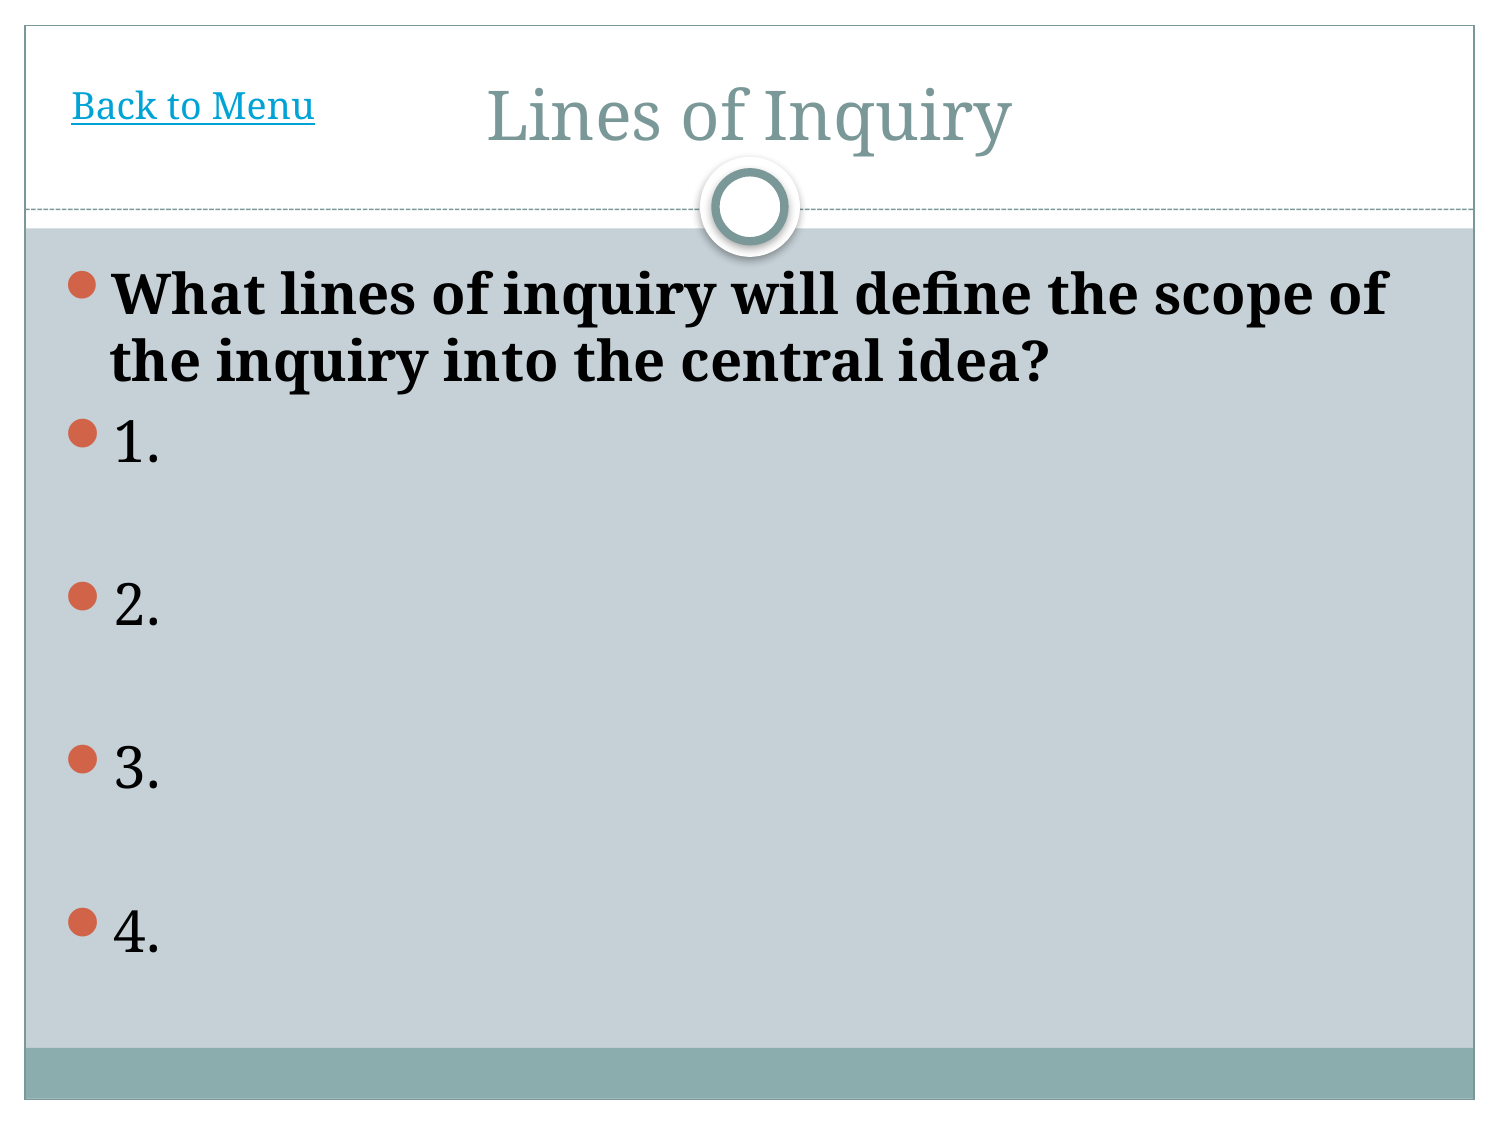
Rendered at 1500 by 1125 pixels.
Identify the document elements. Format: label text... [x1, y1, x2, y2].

list What lines of inquiry will define the scope of the inquiry into the central idea? 1. 2. 3. 4. [49, 250, 1445, 1001]
title Lines of Inquiry [49, 37, 1450, 162]
text_box Back to Menu [56, 74, 330, 141]
